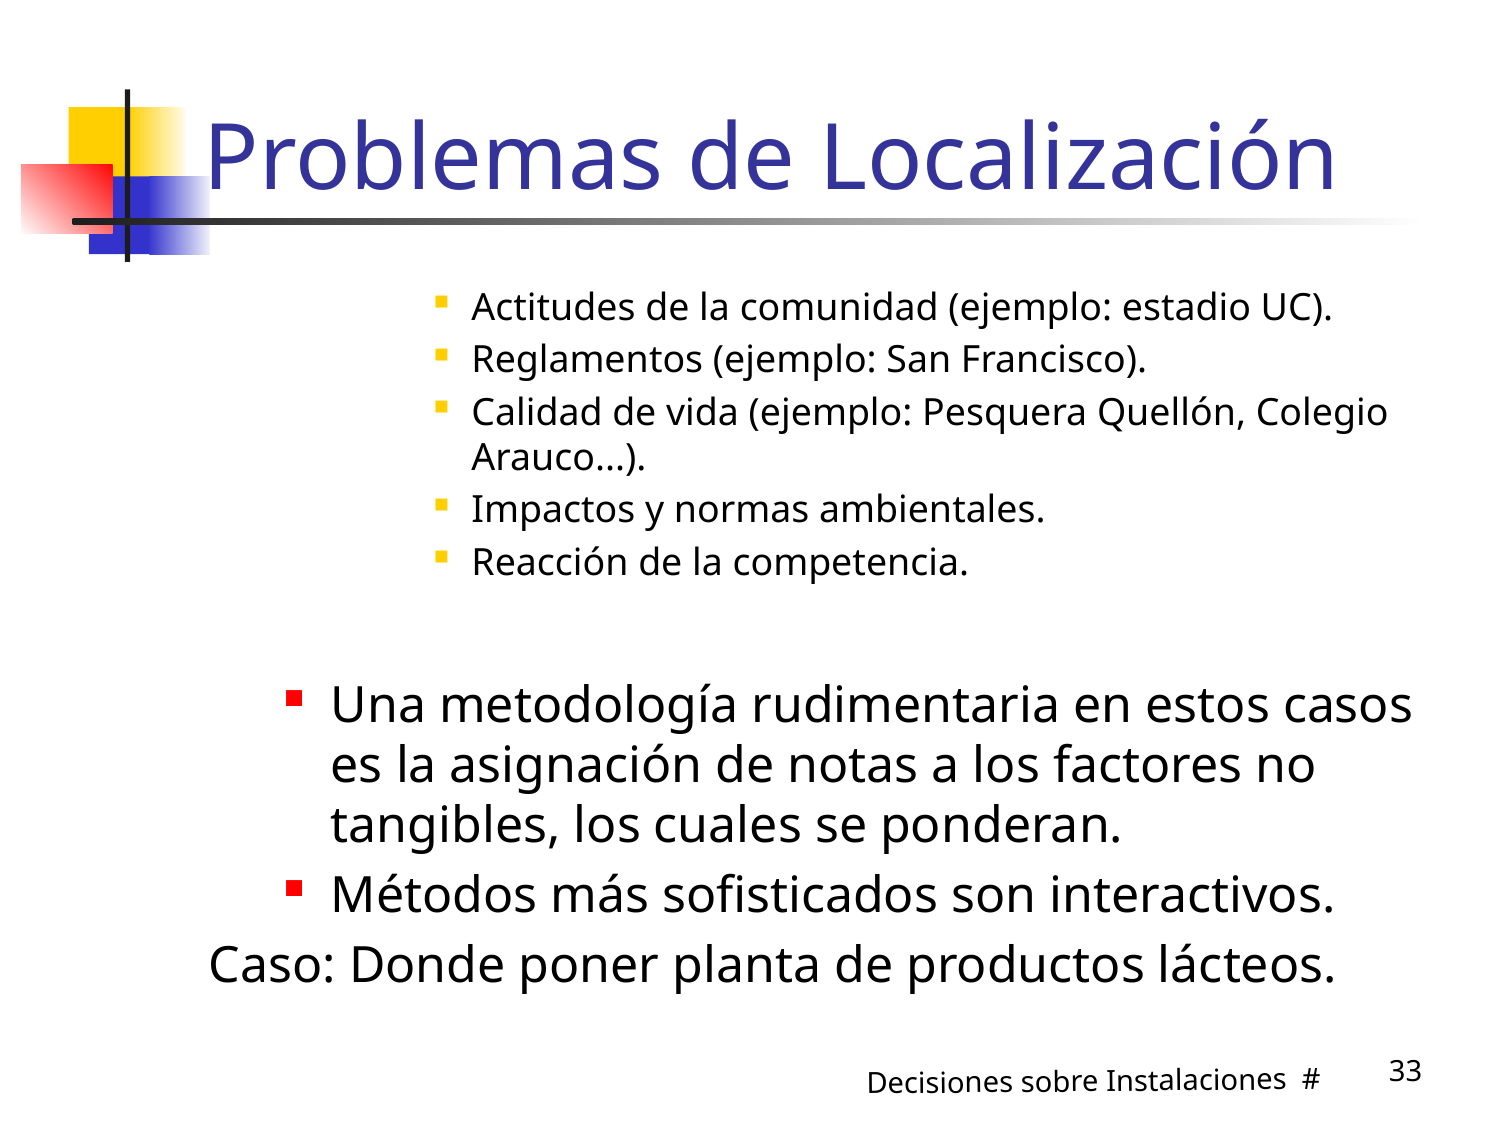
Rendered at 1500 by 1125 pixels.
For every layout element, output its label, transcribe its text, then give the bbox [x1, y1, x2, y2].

list Actitudes de la comunidad (ejemplo: estadio UC). Reglamentos (ejemplo: San Francisco). Calidad de vida (ejemplo: Pesquera Quellón, Colegio Arauco...). Impactos y normas ambientales. Reacción de la competencia. Una metodología rudimentaria en estos casos es la asignación de notas a los factores no tangibles, los cuales se ponderan. Métodos más sofisticados son interactivos. Caso: Donde poner planta de productos lácteos. [193, 274, 1470, 1007]
slide_number 33 [1124, 1024, 1438, 1101]
title Problemas de Localización [188, 27, 1468, 216]
footer Decisiones sobre Instalaciones # [773, 1028, 1414, 1110]
